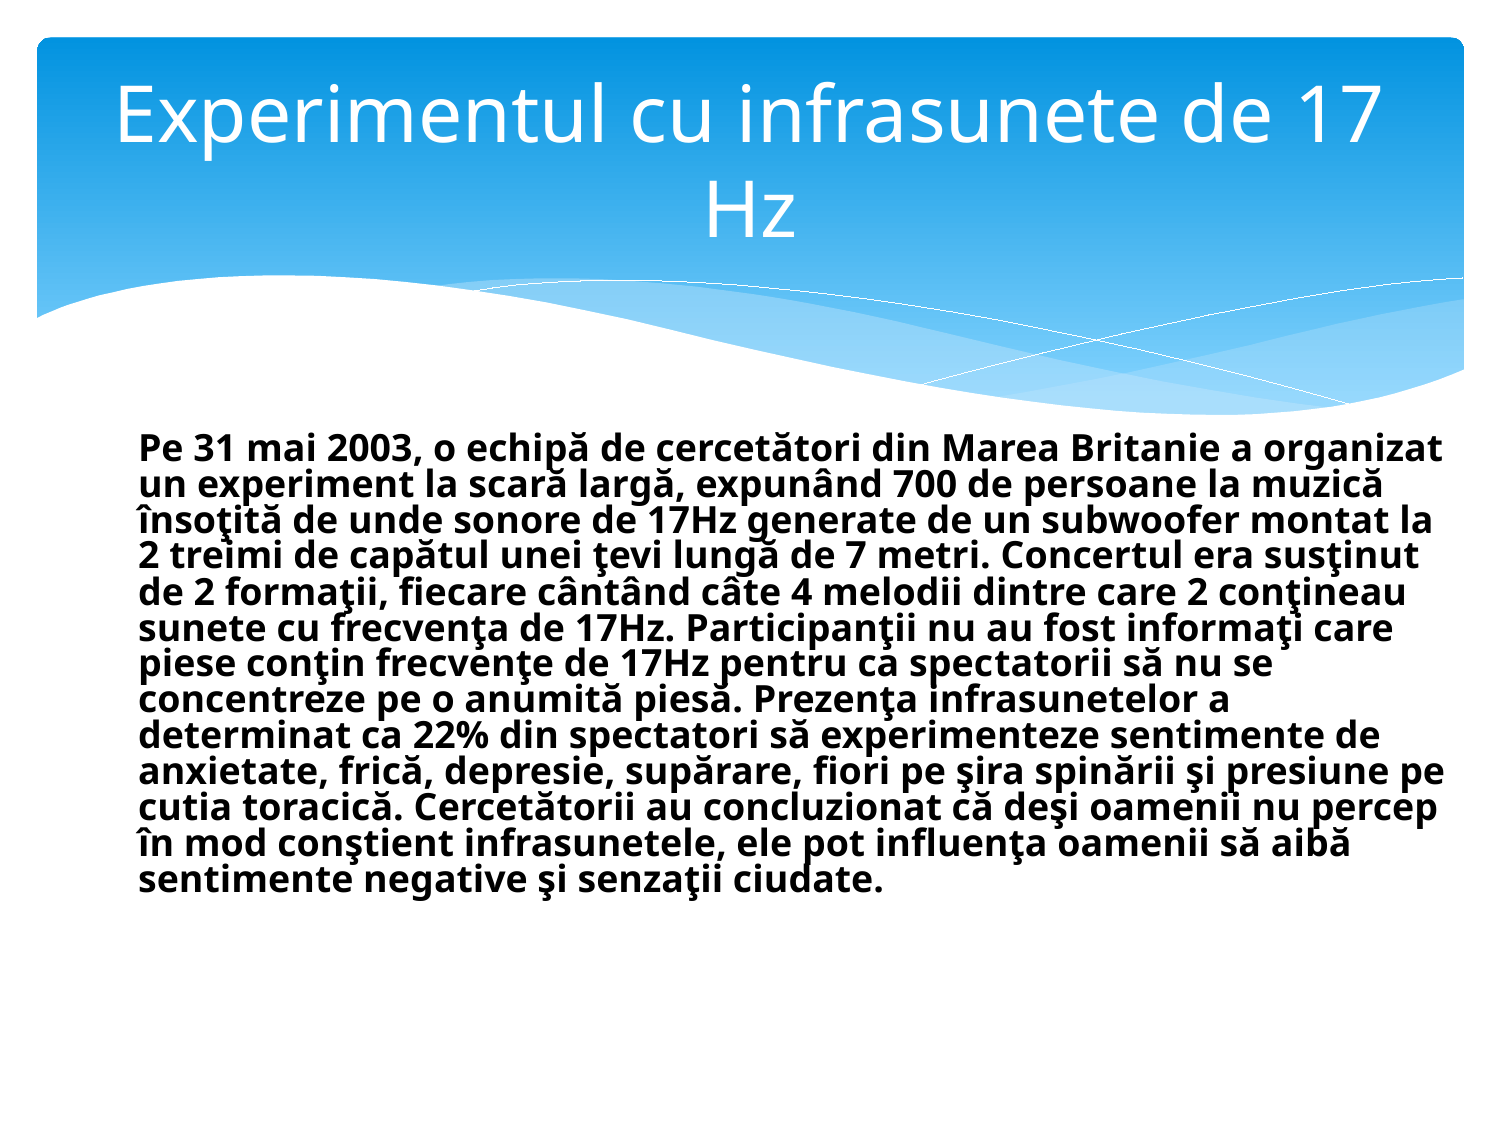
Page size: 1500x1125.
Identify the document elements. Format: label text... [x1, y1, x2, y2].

title Experimentul cu infrasunete de 17 Hz [75, 55, 1425, 261]
text_box Pe 31 mai 2003, o echipă de cercetători din Marea Britanie a organizat un experiment la scară largă, expunând 700 de persoane la muzică însoţită de unde sonore de 17Hz generate de un subwoofer montat la 2 treimi de capătul unei ţevi lungă de 7 metri. Concertul era susţinut de 2 formaţii, fiecare cântând câte 4 melodii dintre care 2 conţineau sunete cu frecvenţa de 17Hz. Participanţii nu au fost informaţi care piese conţin frecvenţe de 17Hz pentru ca spectatorii să nu se concentreze pe o anumită piesă. Prezenţa infrasunetelor a determinat ca 22% din spectatori să experimenteze sentimente de anxietate, frică, depresie, supărare, fiori pe şira spinării şi presiune pe cutia toracică. Cercetătorii au concluzionat că deşi oamenii nu percep în mod conştient infrasunetele, ele pot influenţa oamenii să aibă sentimente negative şi senzaţii ciudate. [49, 425, 1463, 908]
